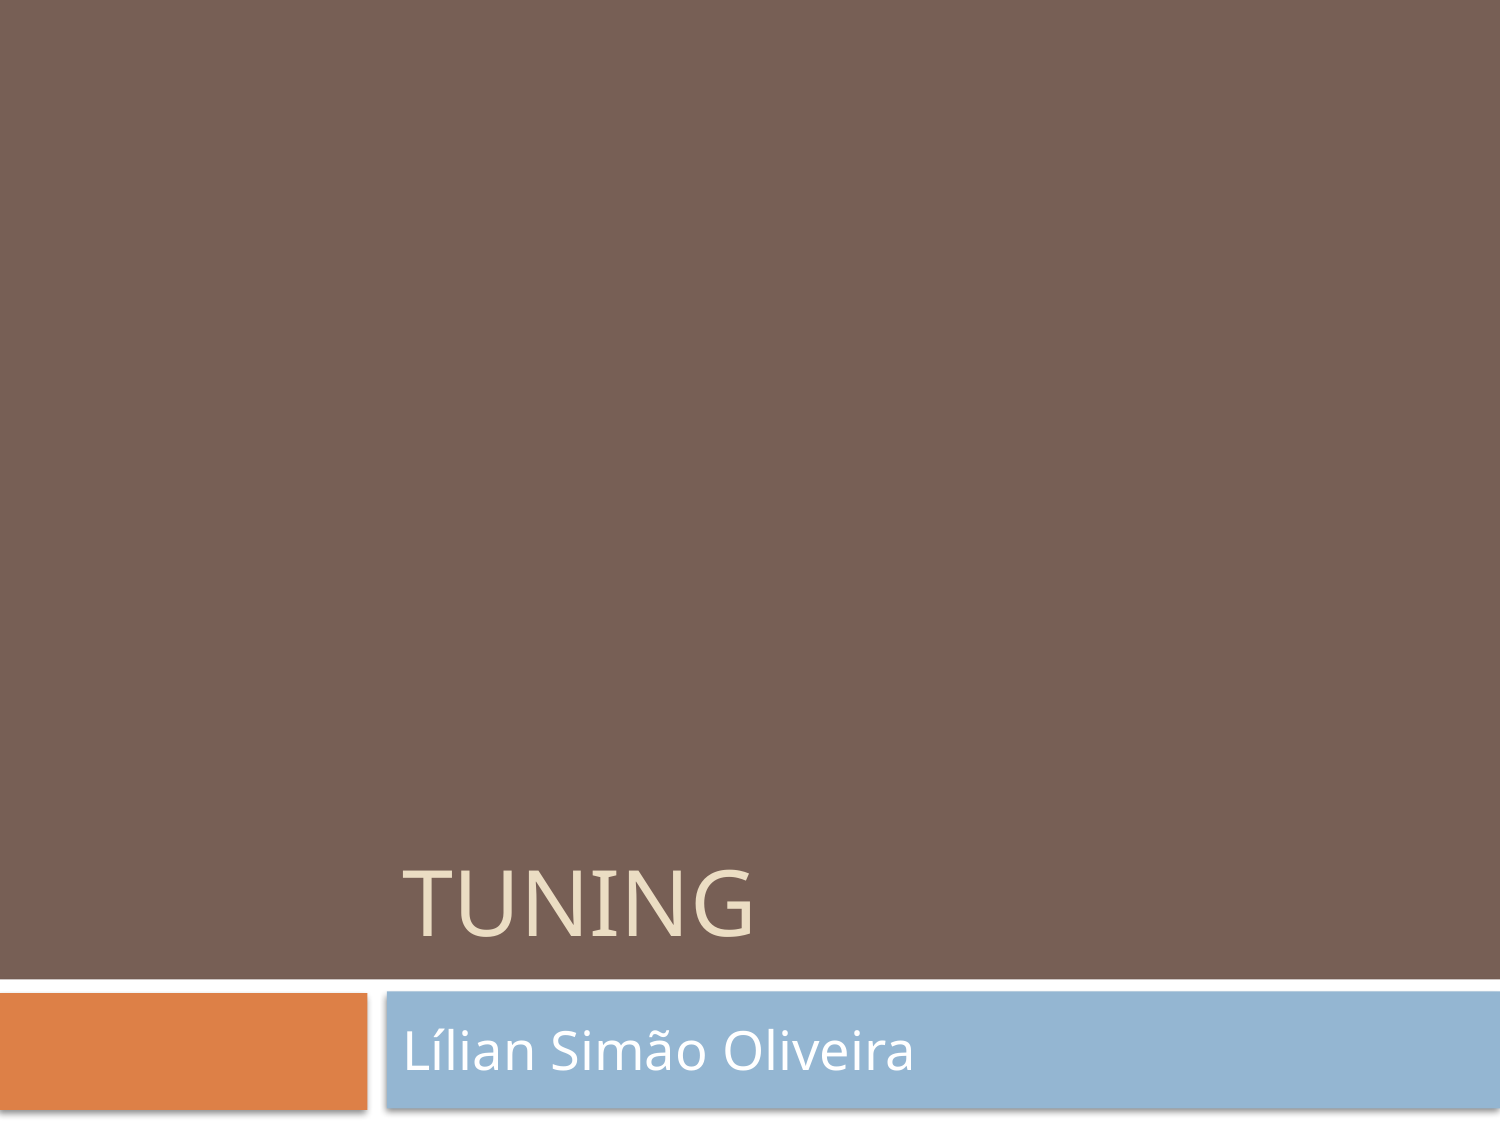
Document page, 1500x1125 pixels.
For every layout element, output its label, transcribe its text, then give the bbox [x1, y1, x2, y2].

subtitle Lílian Simão Oliveira [387, 992, 1488, 1105]
title Tuning [387, 662, 1450, 963]
